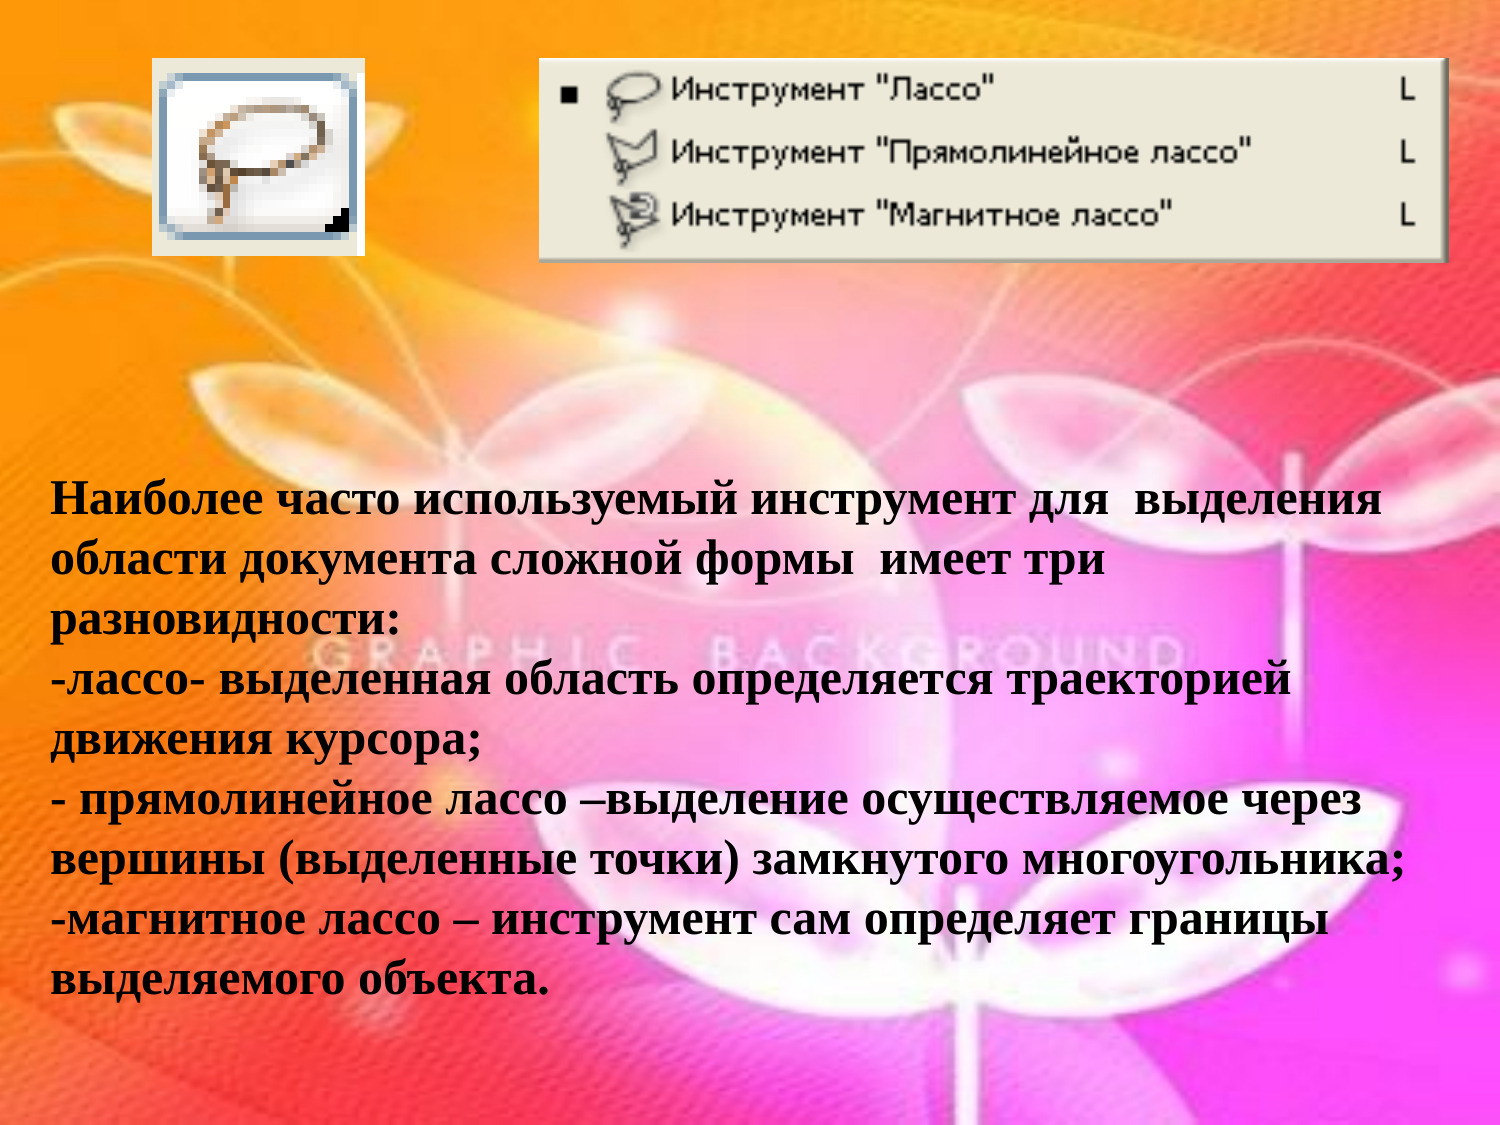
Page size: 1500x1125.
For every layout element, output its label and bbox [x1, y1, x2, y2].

picture [152, 58, 365, 256]
list [0, 0, 1500, 1125]
picture [538, 58, 1449, 263]
